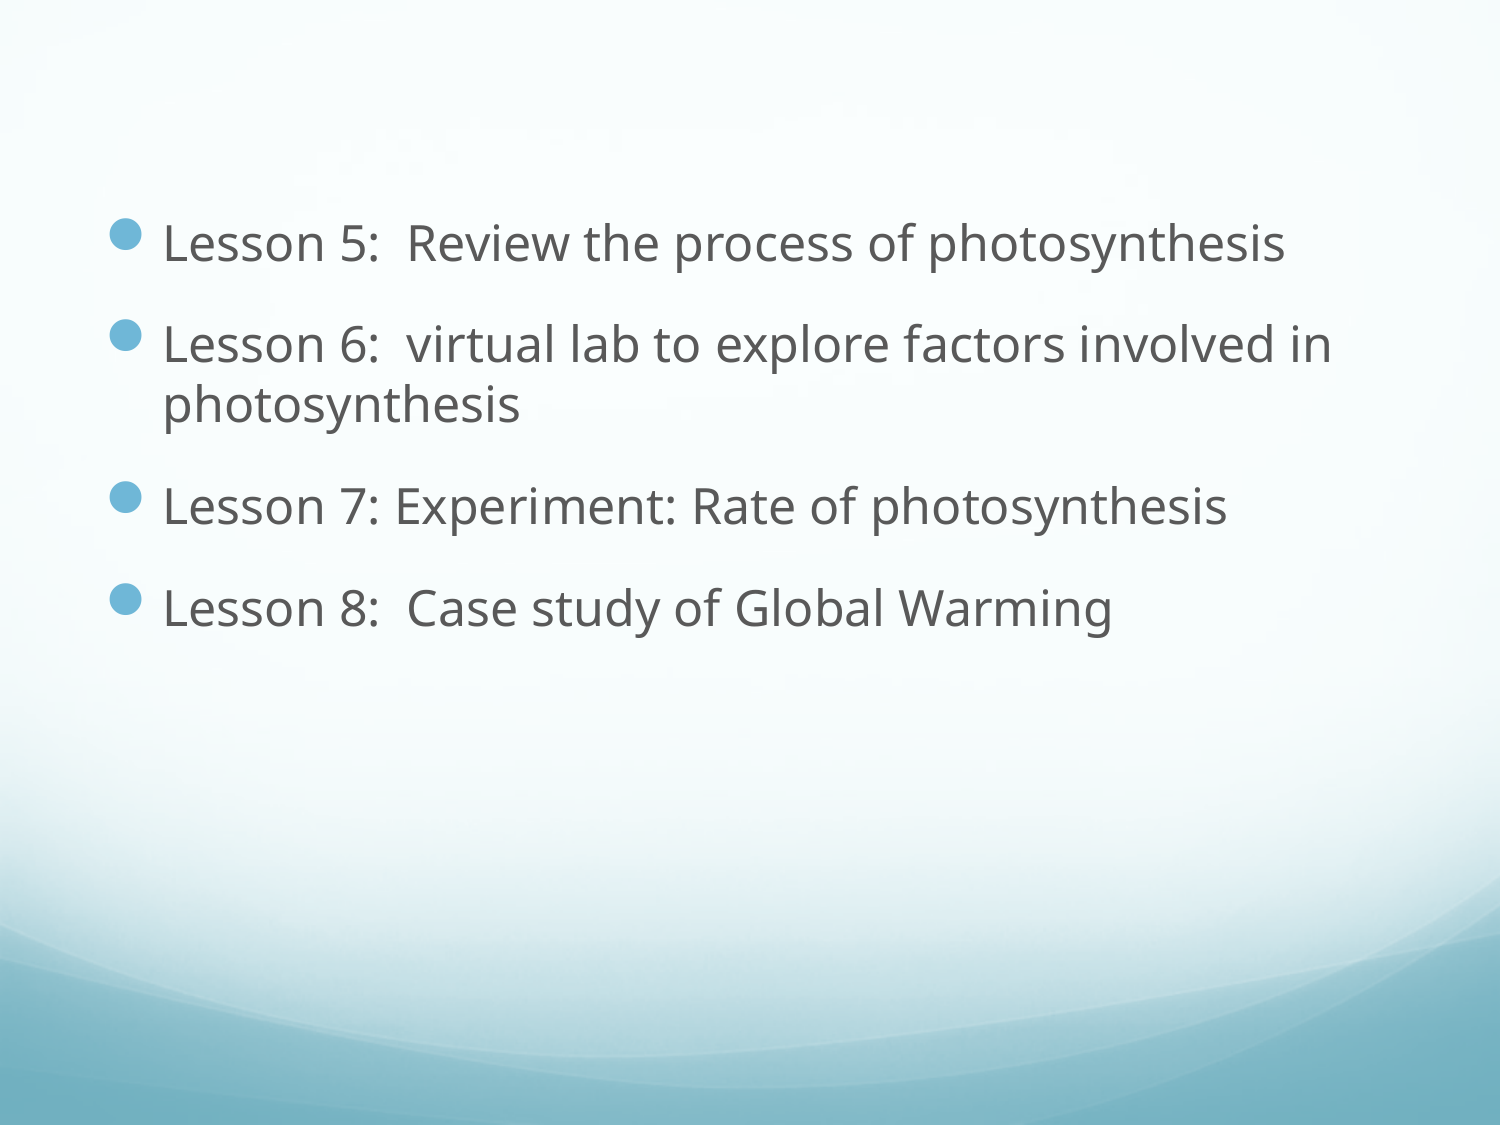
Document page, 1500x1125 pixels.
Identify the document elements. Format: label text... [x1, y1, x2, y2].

list Lesson 5: Review the process of photosynthesis Lesson 6: virtual lab to explore factors involved in photosynthesis Lesson 7: Experiment: Rate of photosynthesis Lesson 8: Case study of Global Warming [89, 203, 1410, 975]
